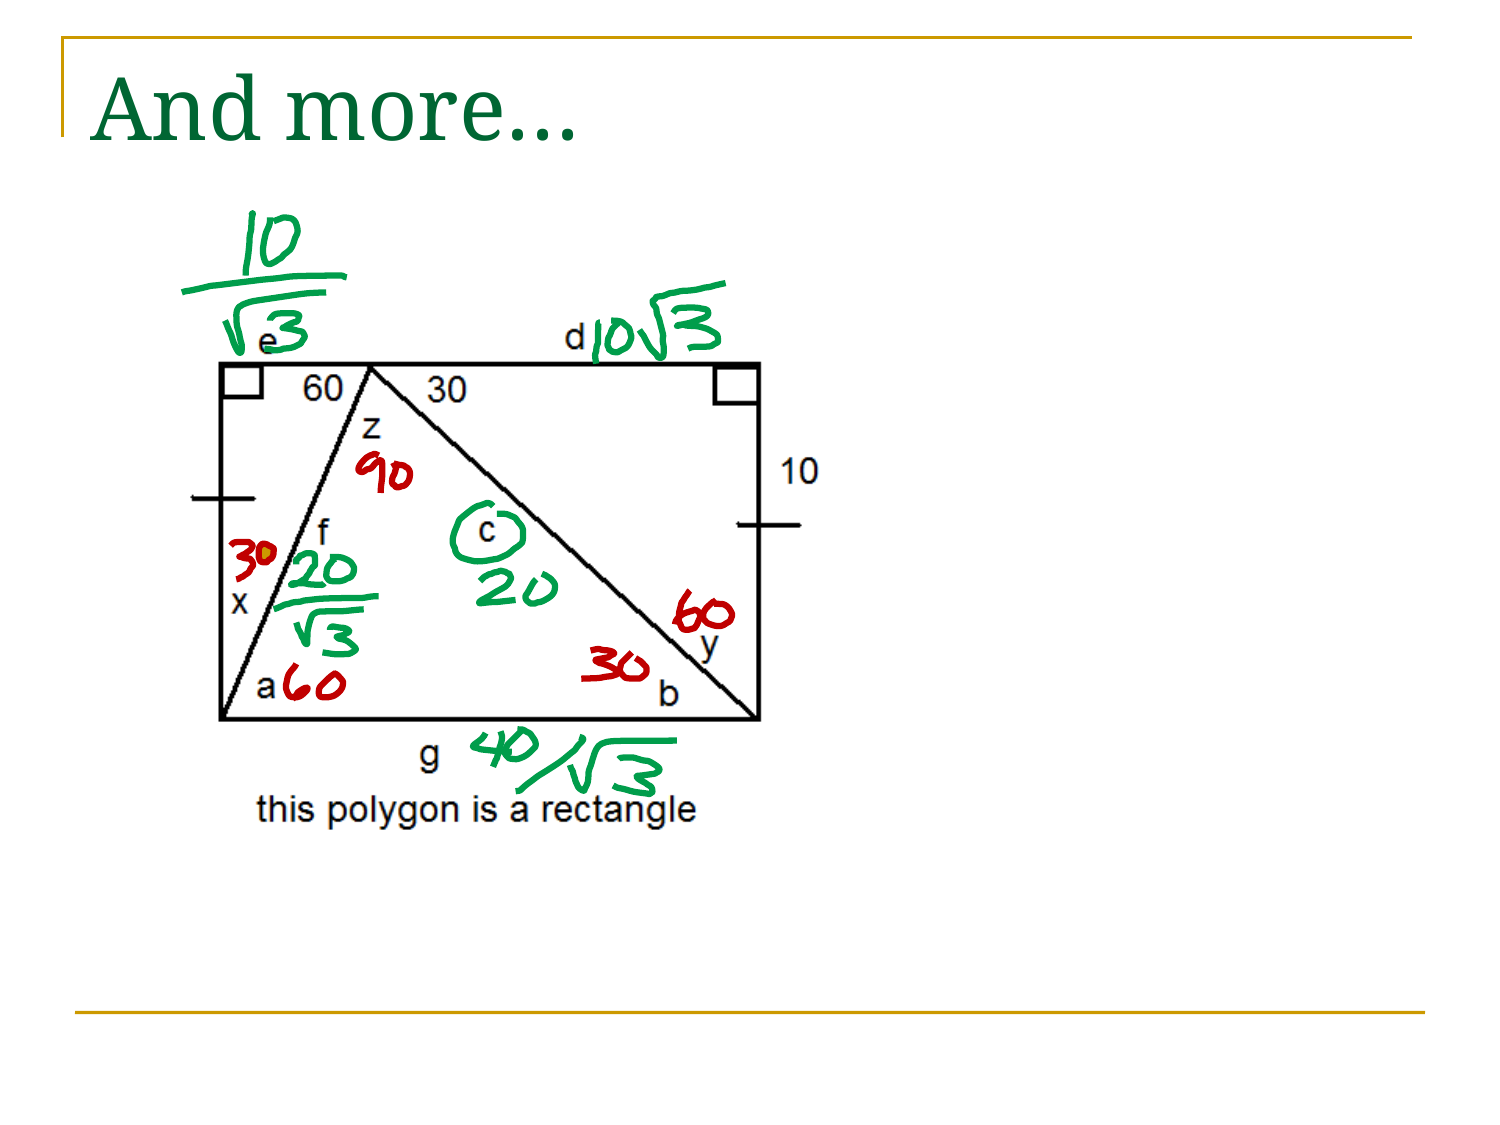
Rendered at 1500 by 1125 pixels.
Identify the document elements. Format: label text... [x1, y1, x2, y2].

text_box [236, 291, 327, 310]
text_box [262, 216, 299, 265]
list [124, 312, 841, 845]
text_box [674, 306, 708, 310]
text_box [651, 282, 726, 310]
title And more… [74, 45, 1426, 233]
text_box [181, 274, 347, 294]
text_box [244, 212, 254, 276]
